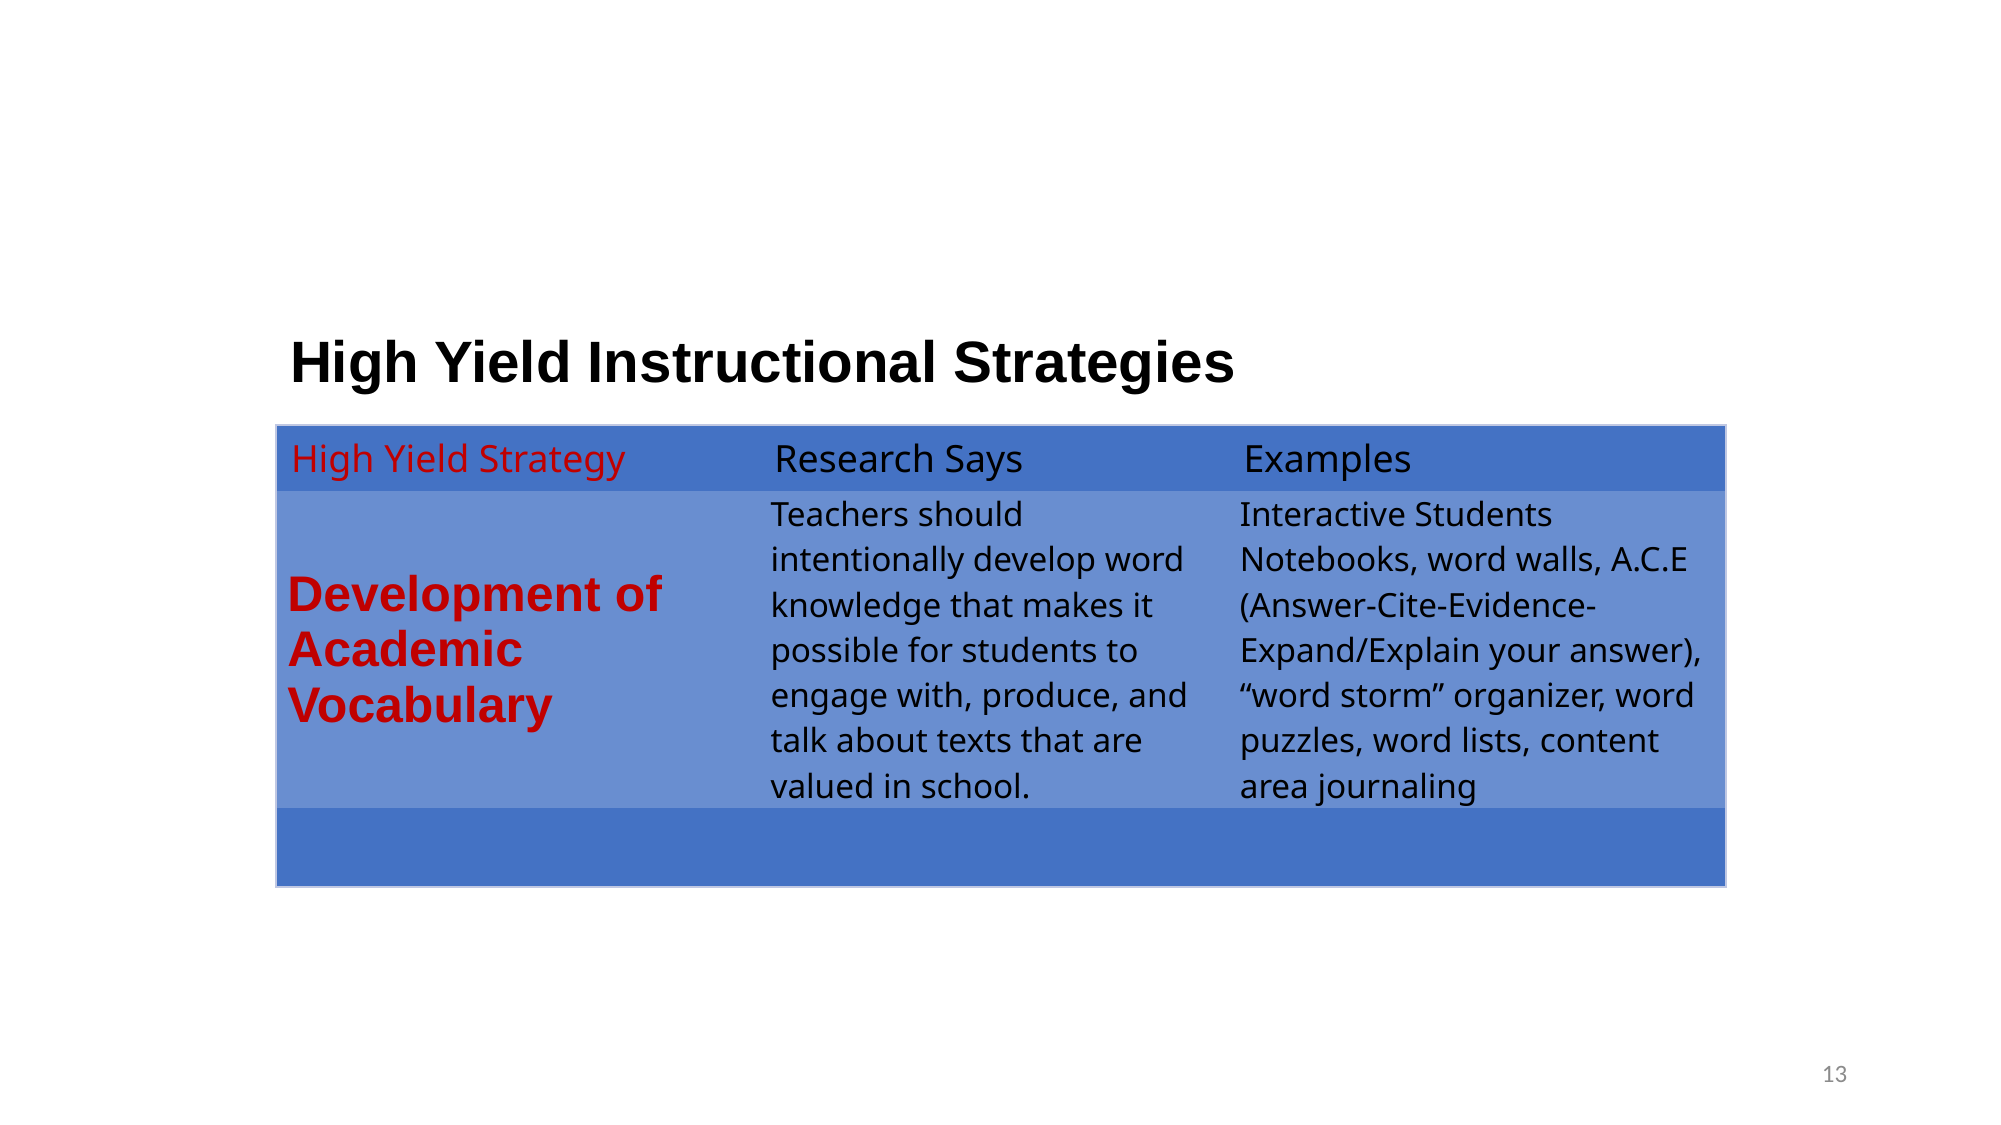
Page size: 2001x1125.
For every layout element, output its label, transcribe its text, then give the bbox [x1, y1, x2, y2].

table_header Examples [1229, 426, 1725, 491]
table_header High Yield Strategy [277, 426, 759, 491]
table_cell Teachers should intentionally develop word knowledge that makes it possible for students to engage with, produce, and talk about texts that are valued in school. [759, 491, 1229, 808]
table_cell [277, 808, 1725, 886]
table_header Research Says [759, 426, 1229, 491]
slide_number 13 [1412, 1042, 1863, 1103]
list High Yield Instructional Strategies [275, 324, 1710, 424]
table_cell Interactive Students Notebooks, word walls, A.C.E (Answer-Cite-Evidence-Expand/Explain your answer), “word storm” organizer, word puzzles, word lists, content area journaling [1229, 491, 1725, 808]
table_cell Development of Academic Vocabulary [277, 491, 759, 808]
